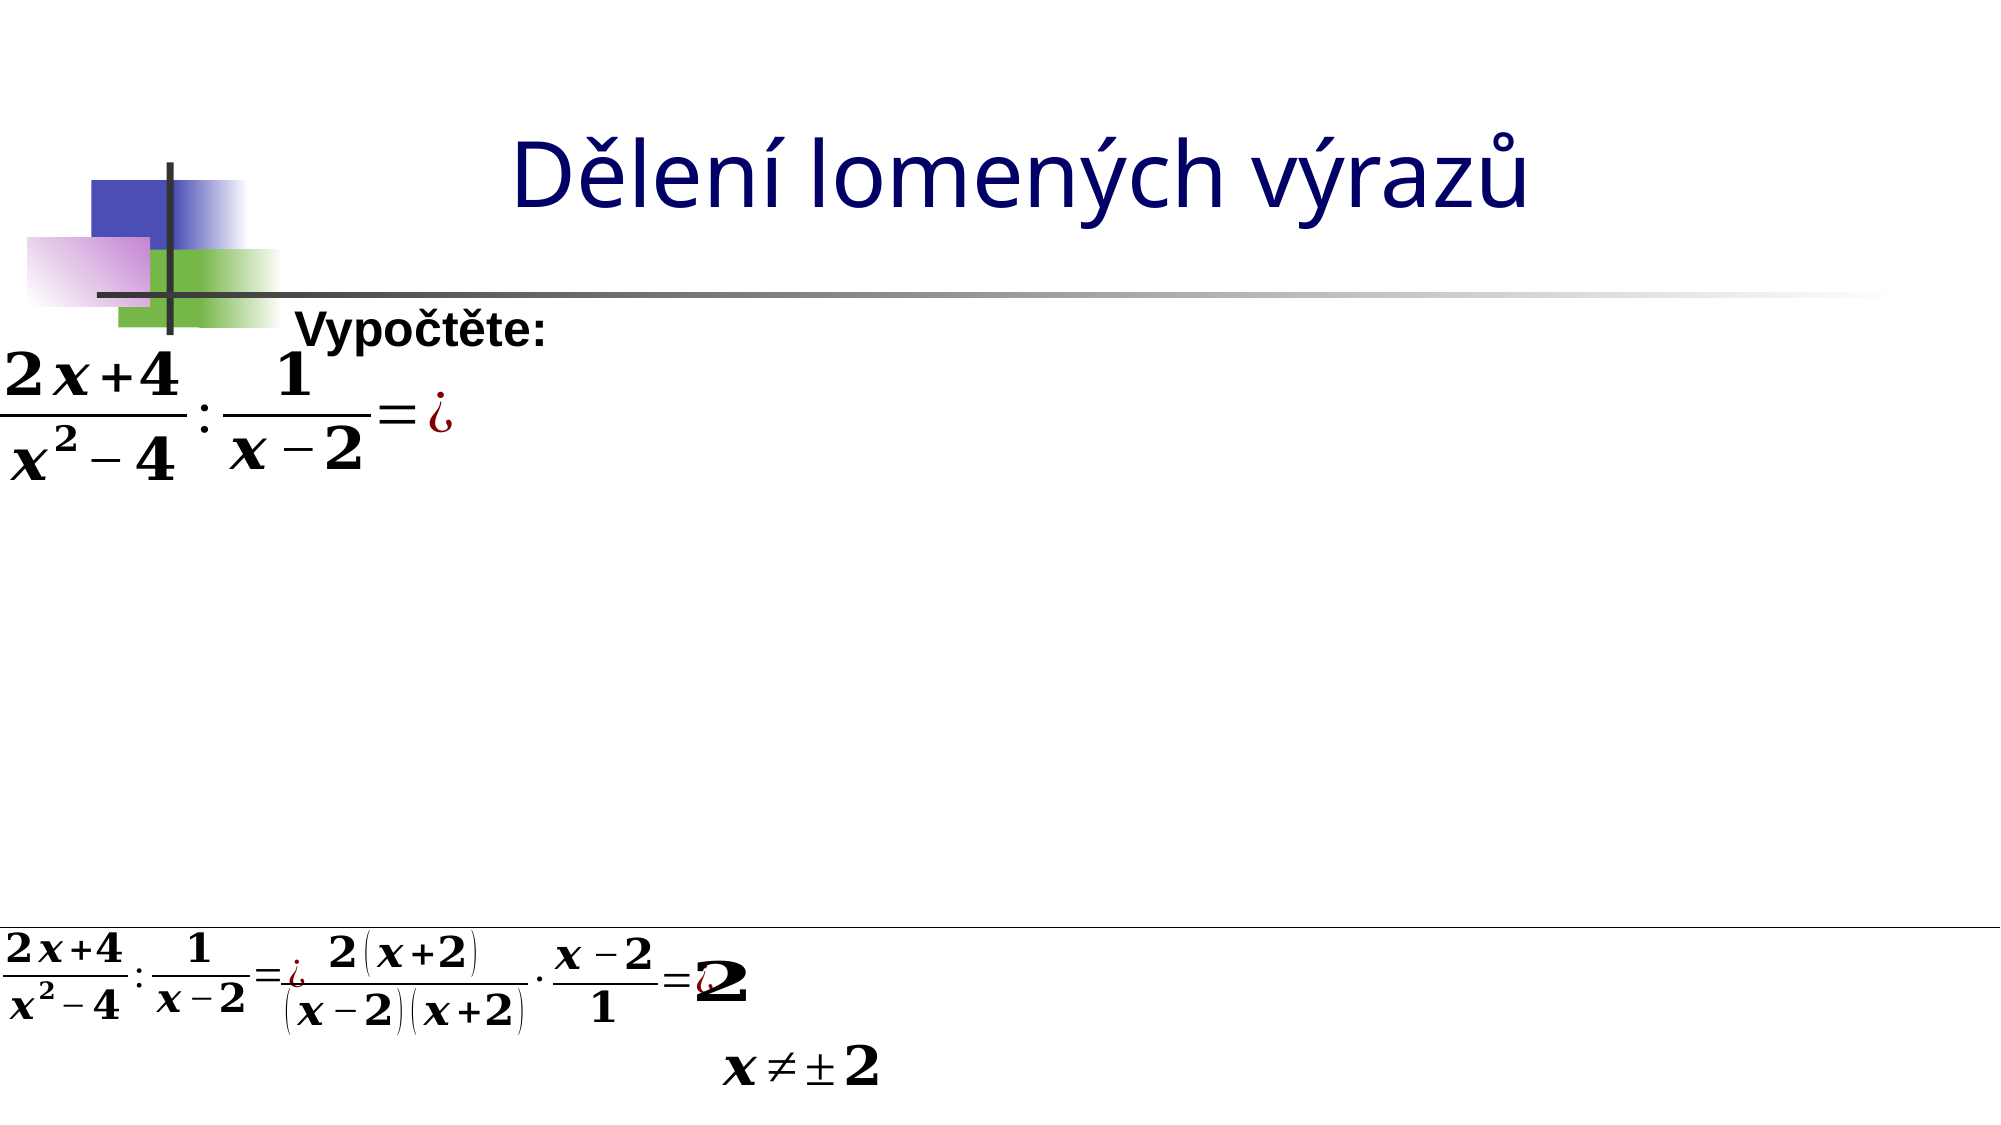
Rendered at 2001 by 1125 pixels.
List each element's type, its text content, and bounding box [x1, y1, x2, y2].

text_box Dělení lomených výrazů [416, 113, 1626, 228]
text_box Vypočtěte: [279, 290, 581, 362]
